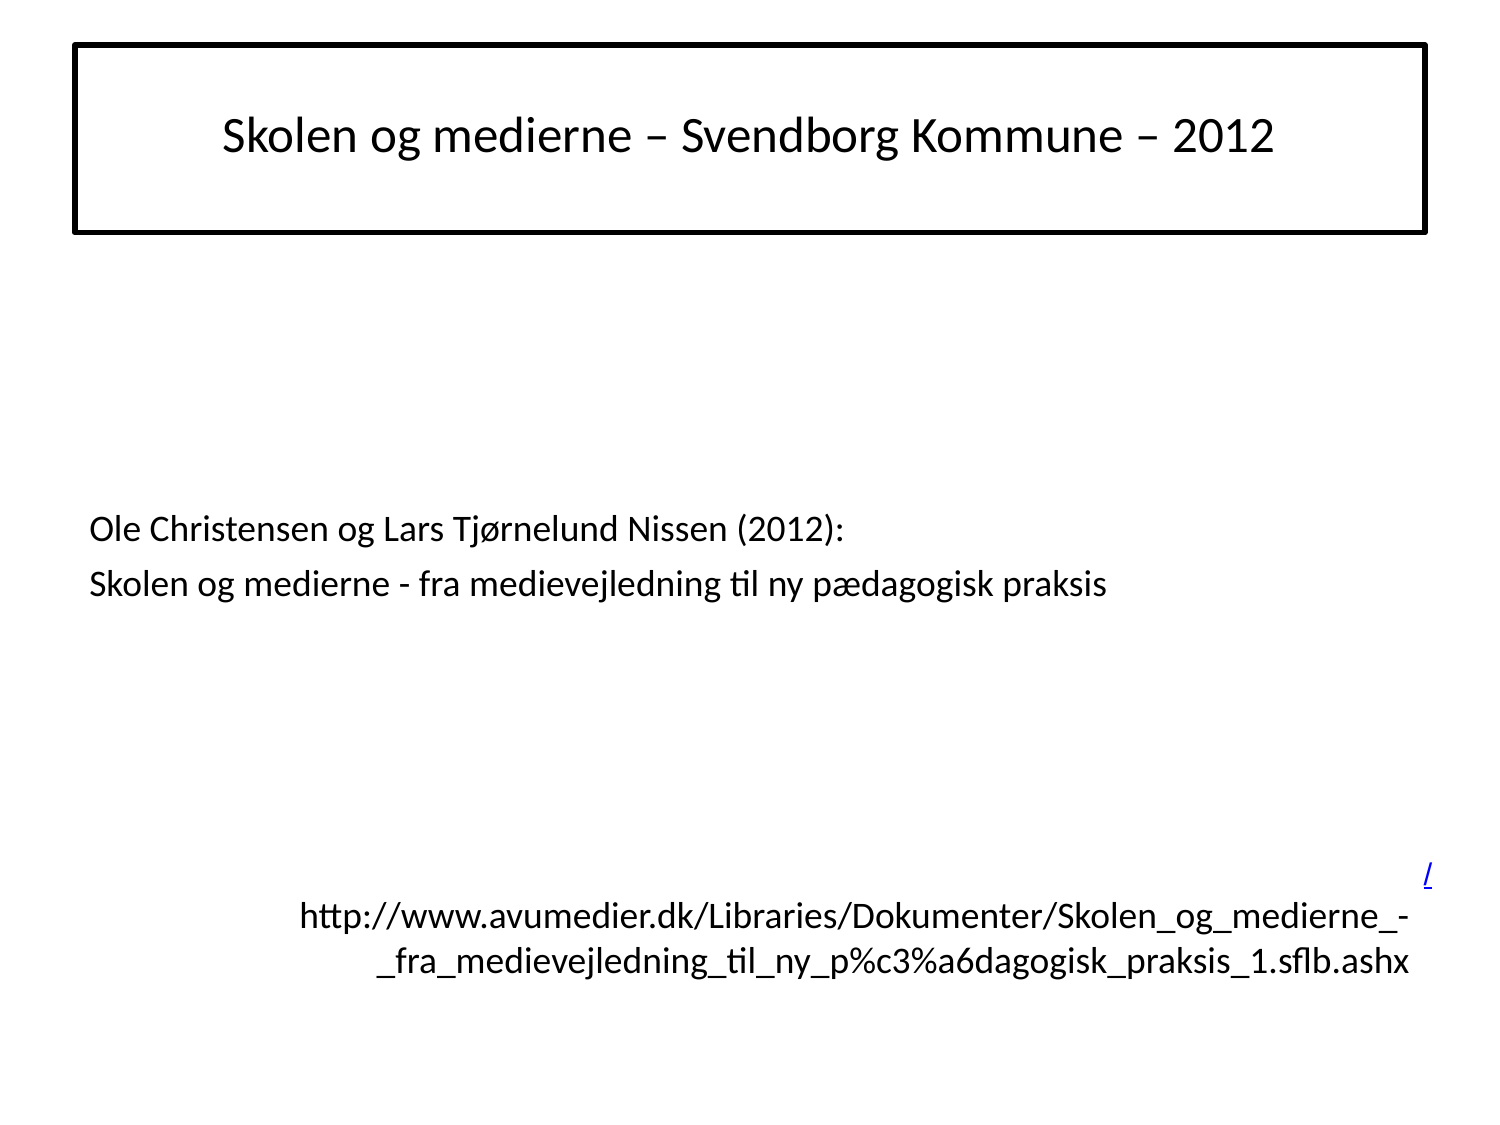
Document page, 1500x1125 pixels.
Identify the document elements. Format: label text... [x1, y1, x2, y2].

text_box / [375, 845, 1447, 1077]
title Skolen og medierne – Svendborg Kommune – 2012 [74, 45, 1425, 233]
list Ole Christensen og Lars Tjørnelund Nissen (2012): Skolen og medierne - fra medievejledning til ny pædagogisk praksis http://www.avumedier.dk/Libraries/Dokumenter/Skolen_og_medierne_-_fra_medievejledning_til_ny_p%c3%a6dagogisk_praksis_1.sflb.ashx [74, 262, 1425, 1005]
